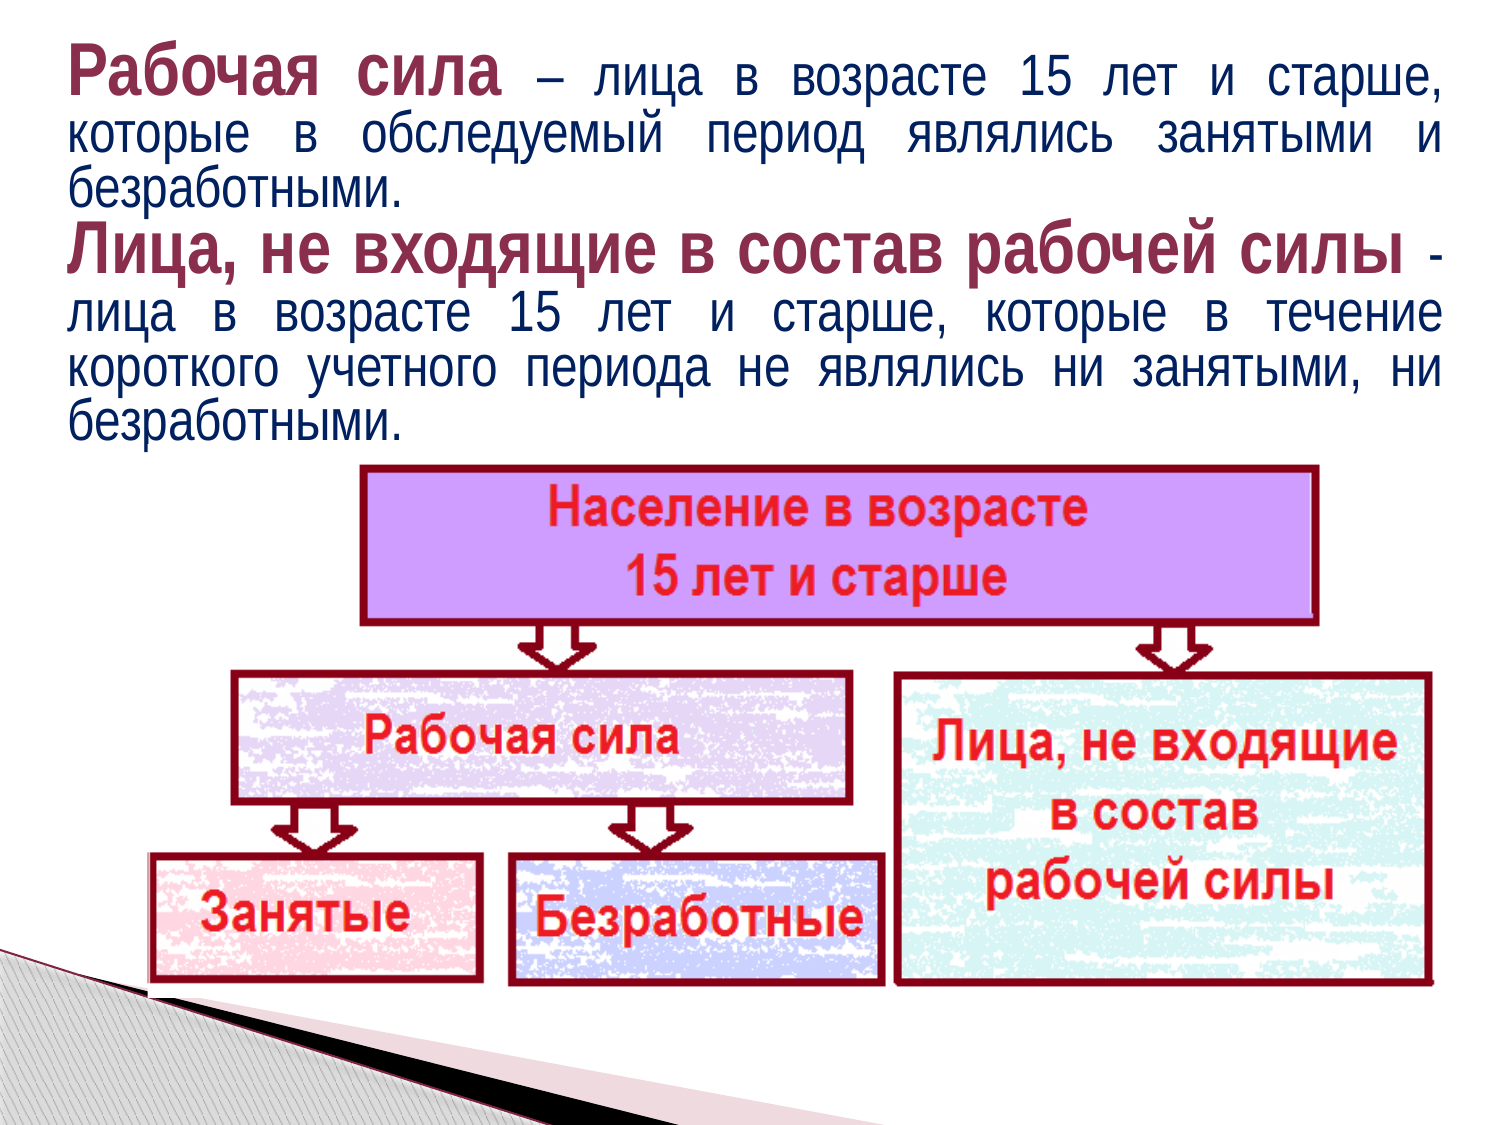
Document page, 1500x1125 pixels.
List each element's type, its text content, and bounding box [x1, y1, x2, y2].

picture [147, 444, 1436, 999]
text_box Рабочая сила – лица в возрасте 15 лет и старше, которые в обследуемый период являлись занятыми и безработными. Лица, не входящие в состав рабочей силы - лица в возрасте 15 лет и старше, которые в течение короткого учетного периода не являлись ни занятыми, ни безработными. [53, 48, 1459, 640]
